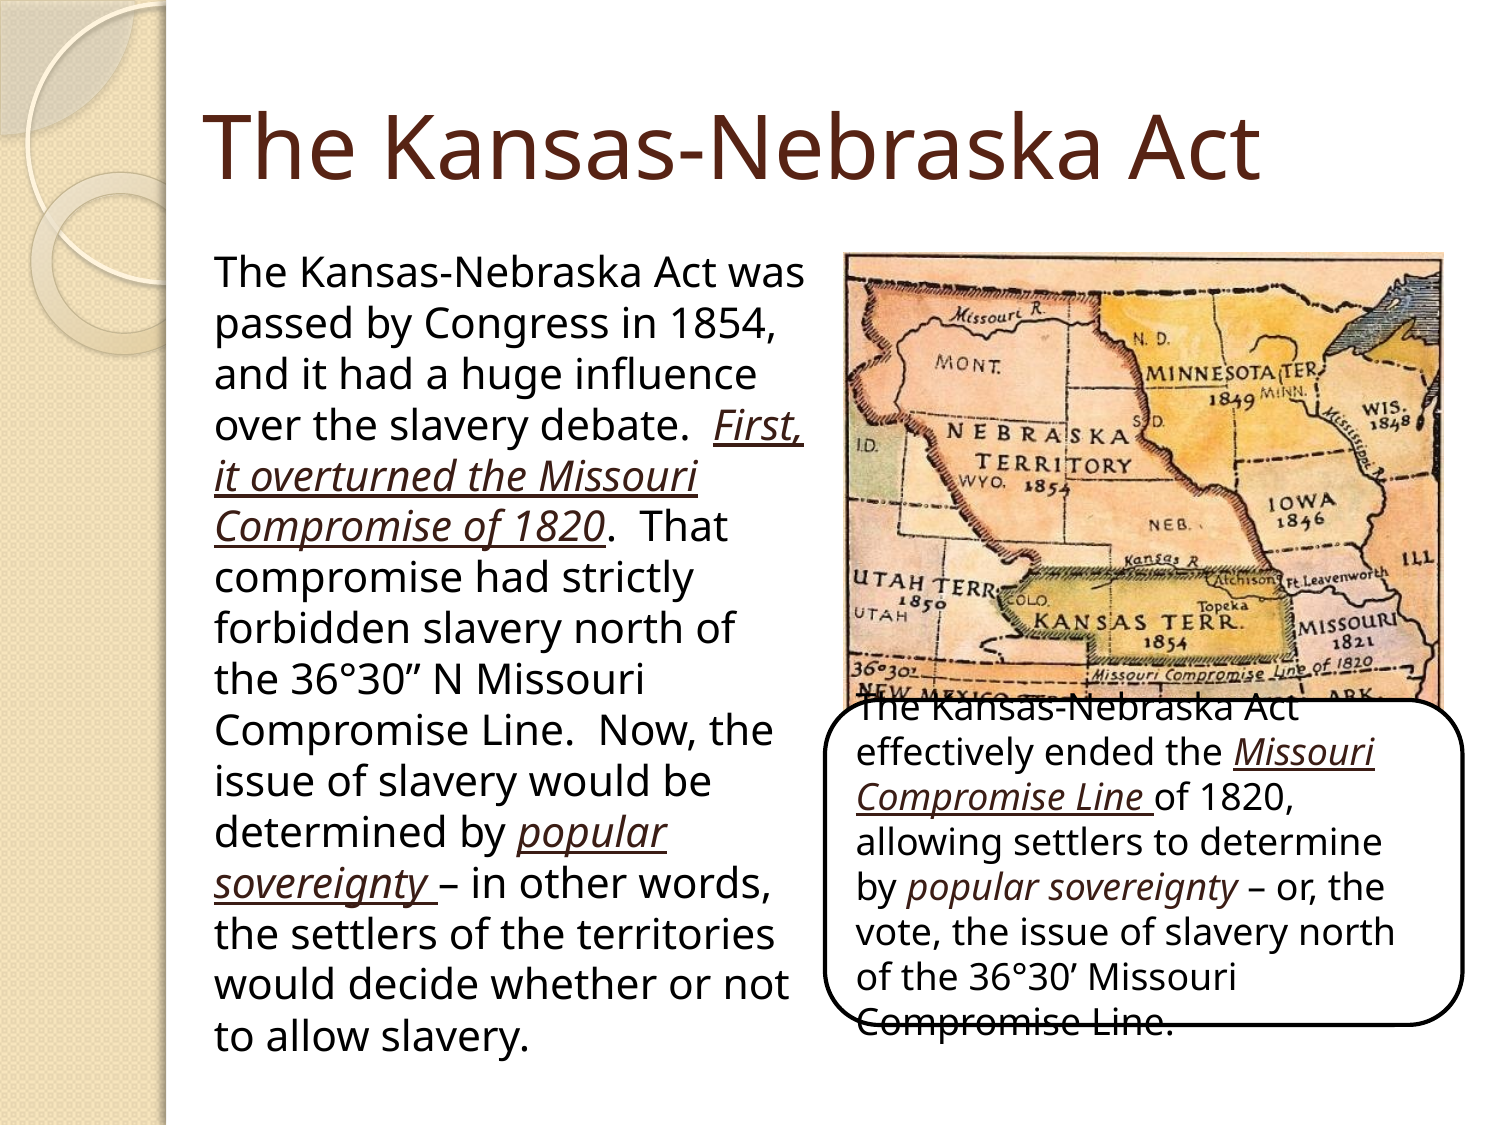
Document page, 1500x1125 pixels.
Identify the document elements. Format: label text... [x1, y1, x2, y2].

title The Kansas-Nebraska Act [187, 50, 1418, 238]
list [843, 251, 1444, 726]
list The Kansas-Nebraska Act was passed by Congress in 1854, and it had a huge influence over the slavery debate. First, it overturned the Missouri Compromise of 1820. That compromise had strictly forbidden slavery north of the 36°30” N Missouri Compromise Line. Now, the issue of slavery would be determined by popular sovereignty – in other words, the settlers of the territories would decide whether or not to allow slavery. [187, 237, 825, 1088]
text_box The Kansas-Nebraska Act effectively ended the Missouri Compromise Line of 1820, allowing settlers to determine by popular sovereignty – or, the vote, the issue of slavery north of the 36°30’ Missouri Compromise Line. [822, 717, 1465, 1028]
